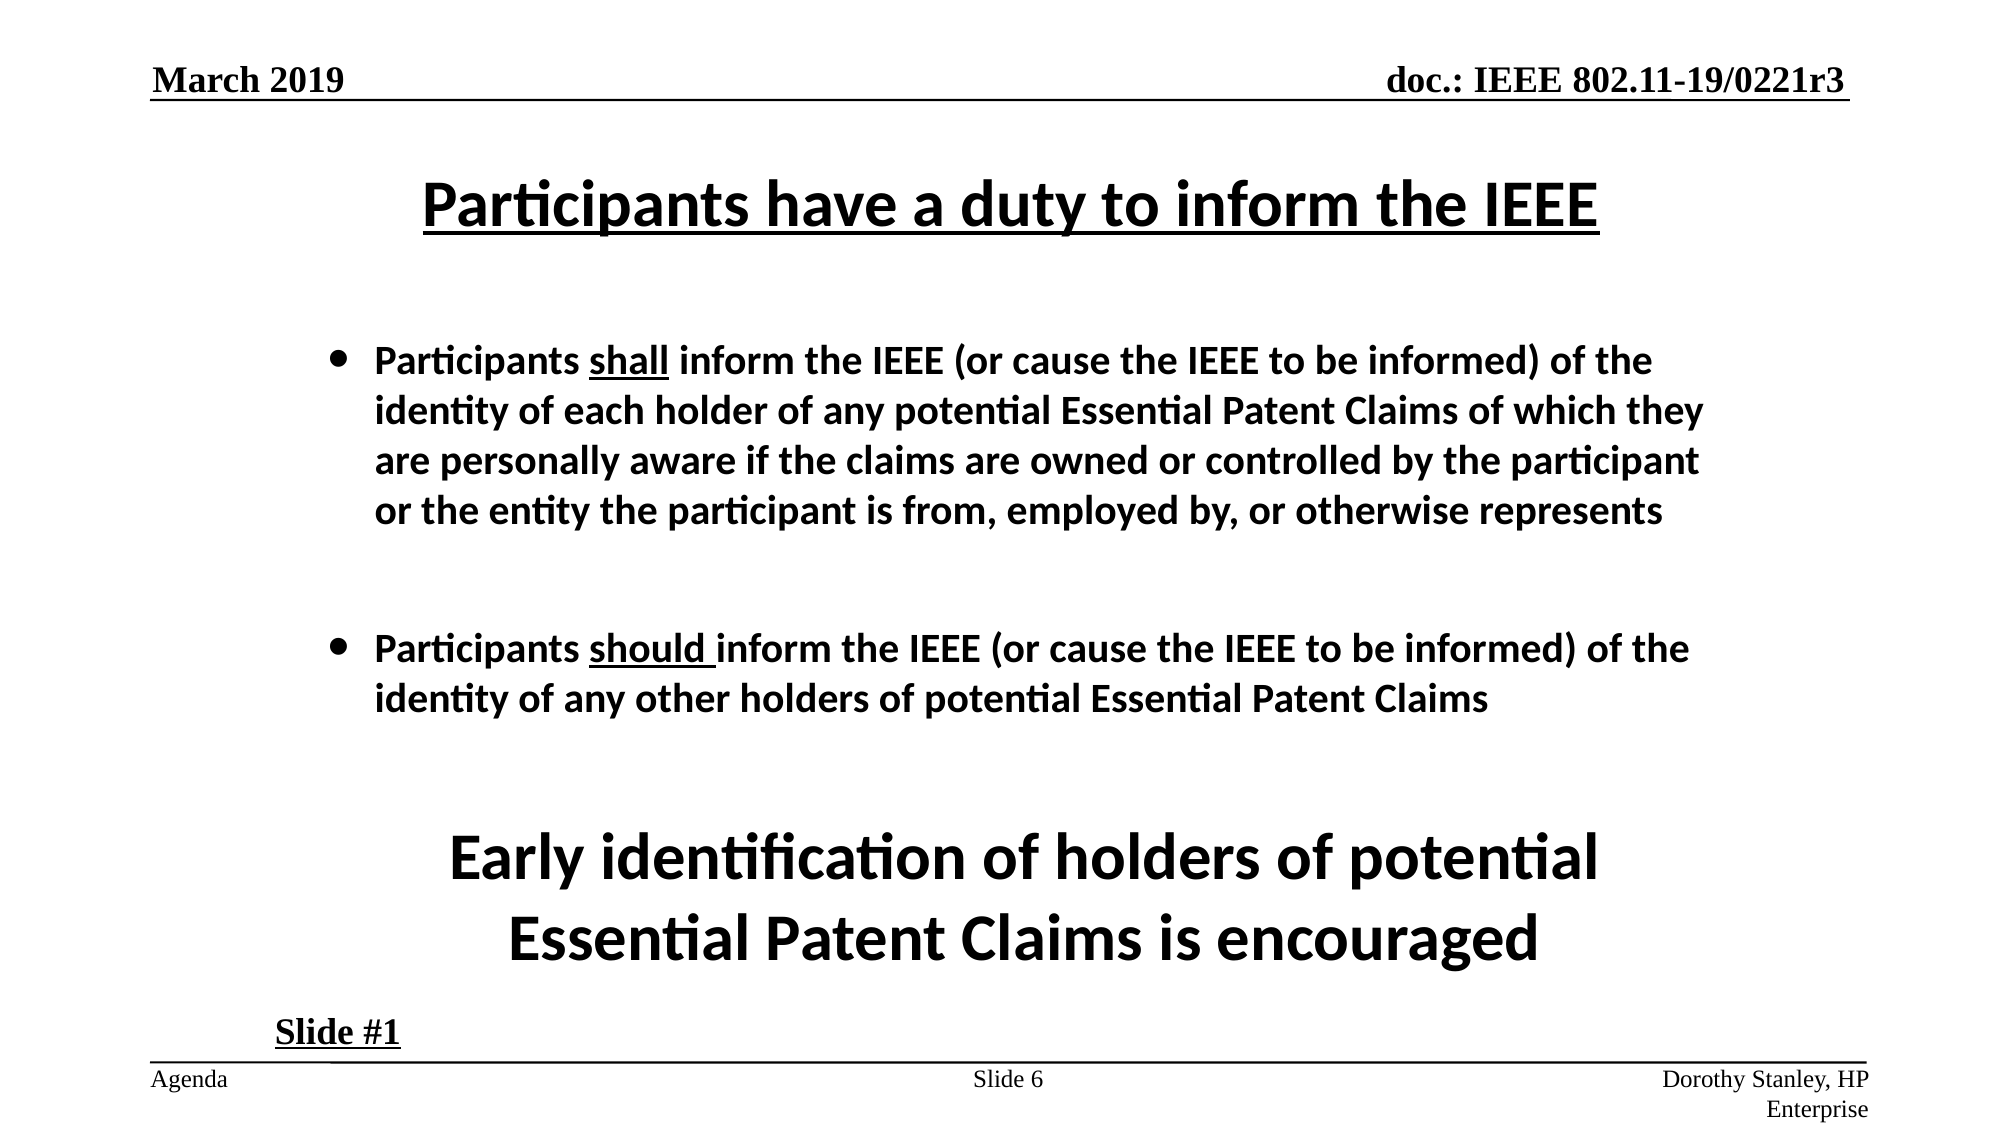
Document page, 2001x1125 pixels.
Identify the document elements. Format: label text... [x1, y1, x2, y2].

title Participants have a duty to inform the IEEE [286, 143, 1737, 257]
slide_number Slide 6 [964, 1062, 1053, 1093]
footer Dorothy Stanley, HP Enterprise [1609, 1062, 1869, 1093]
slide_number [152, 54, 567, 100]
list Participants shall inform the IEEE (or cause the IEEE to be informed) of the identity of each holder of any potential Essential Patent Claims of which they are personally aware if the claims are owned or controlled by the participant or the entity the participant is from, employed by, or otherwise represents Participants should inform the IEEE (or cause the IEEE to be informed) of the identity of any other holders of potential Essential Patent Claims Early identification of holders of potential Essential Patent Claims is encouraged [237, 324, 1738, 988]
text_box Slide #1 [260, 999, 417, 1060]
